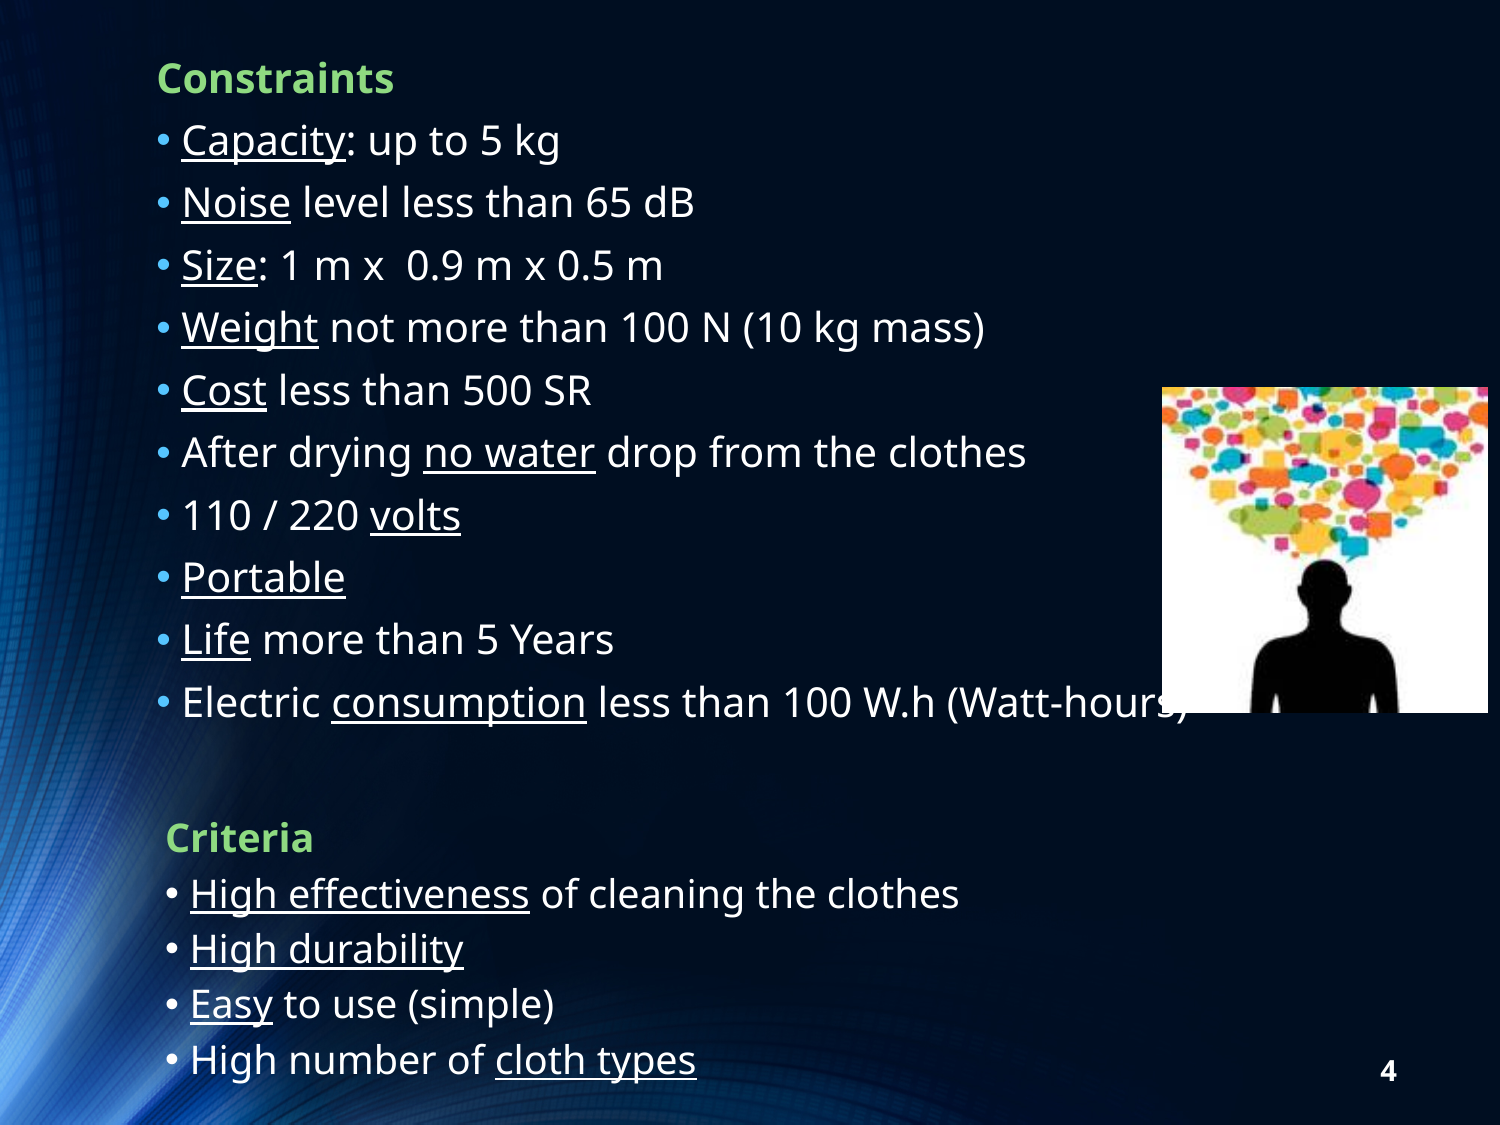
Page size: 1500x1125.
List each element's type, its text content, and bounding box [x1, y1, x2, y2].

slide_number 4 [1308, 1050, 1413, 1096]
list Constraints Capacity: up to 5 kg Noise level less than 65 dB Size: 1 m x 0.9 m x 0.5 m Weight not more than 100 N (10 kg mass) Cost less than 500 SR After drying no water drop from the clothes 110 / 220 volts Portable Life more than 5 Years Electric consumption less than 100 W.h (Watt-hours) [141, 50, 1204, 788]
text_box Criteria High effectiveness of cleaning the clothes High durability Easy to use (simple) High number of cloth types [150, 805, 1400, 1094]
picture [0, 0, 1500, 1125]
